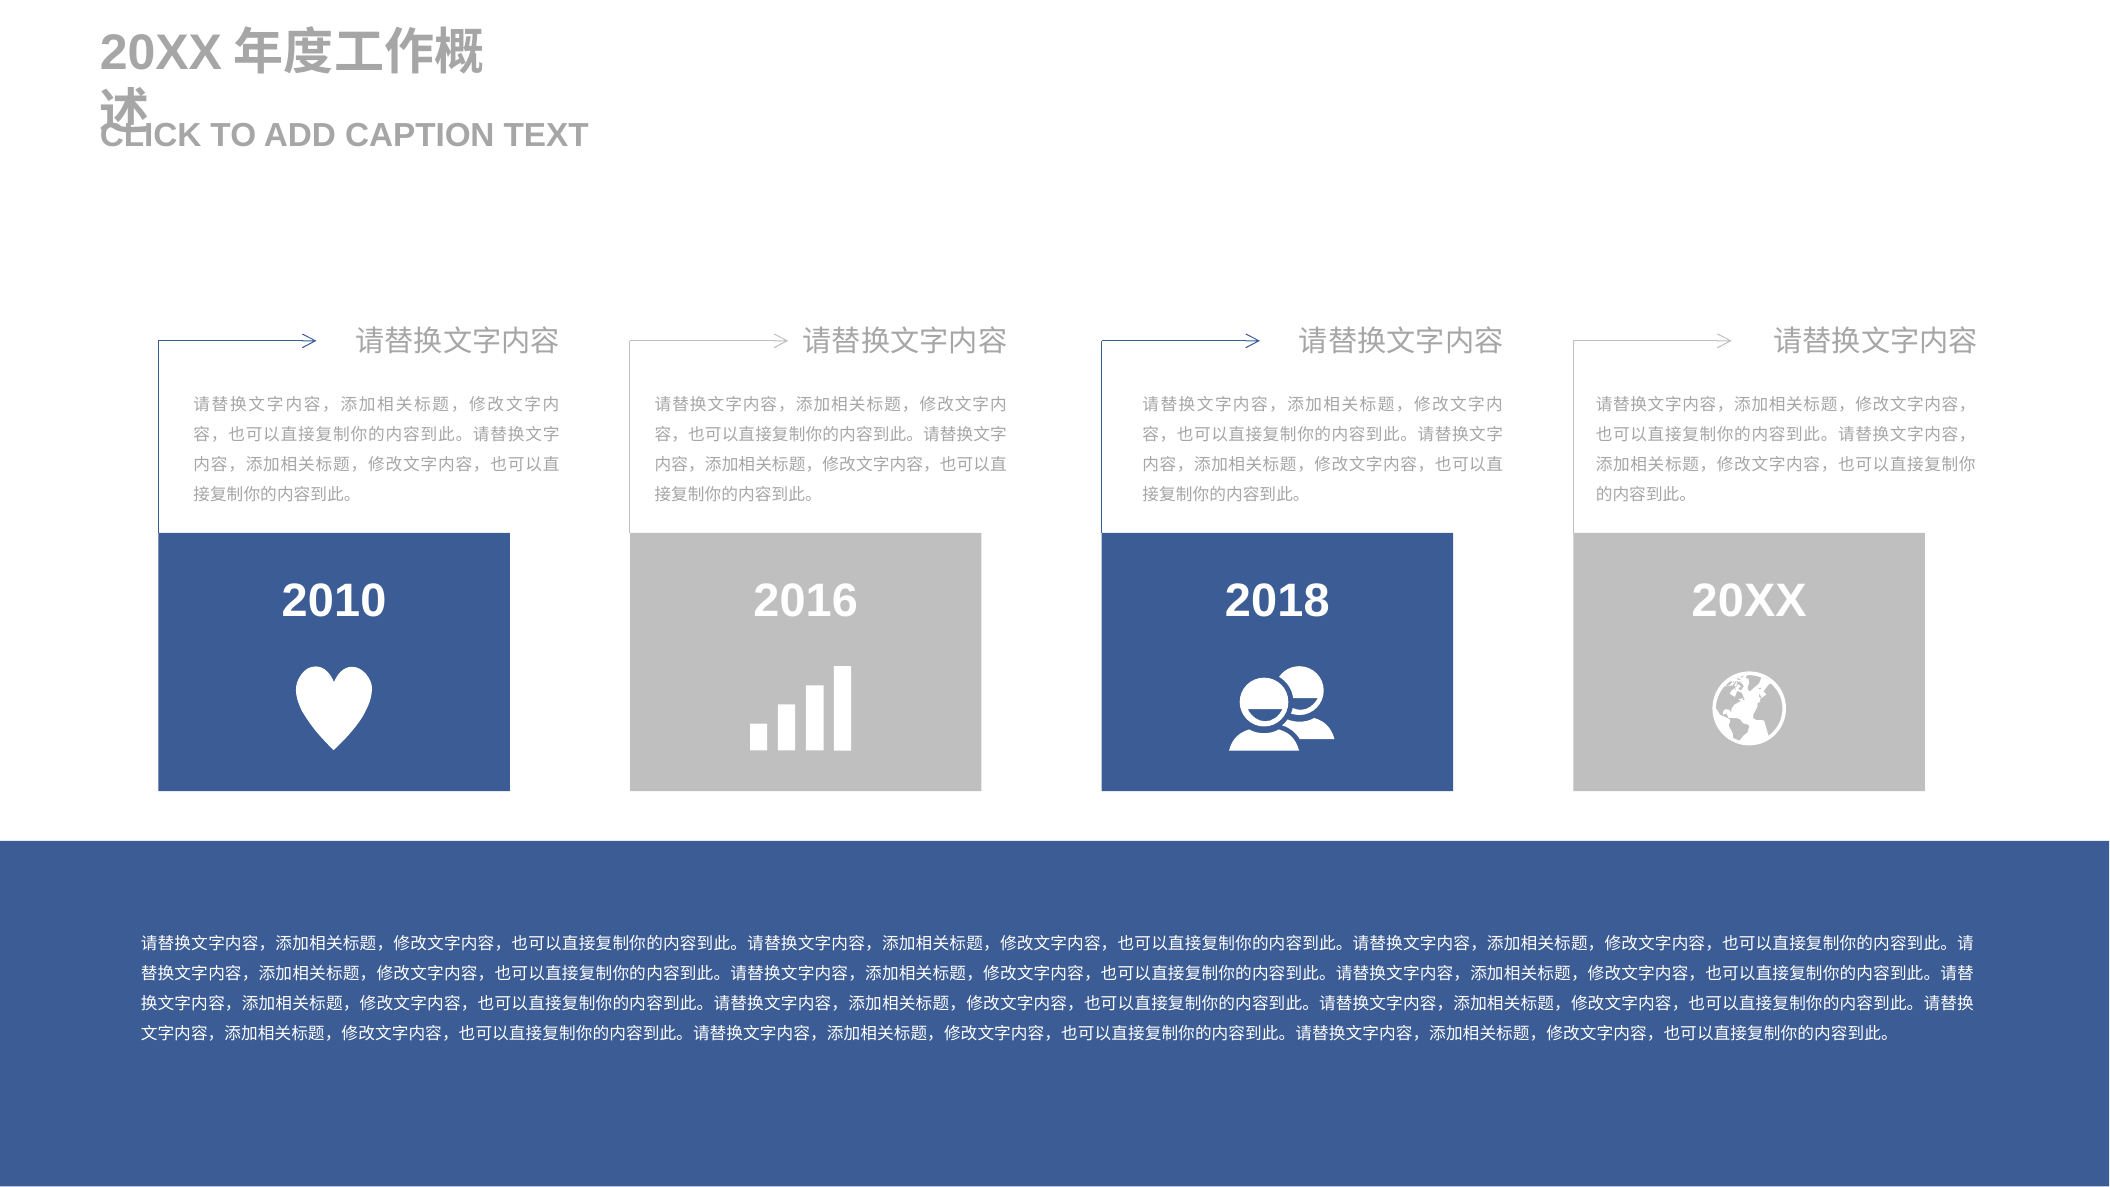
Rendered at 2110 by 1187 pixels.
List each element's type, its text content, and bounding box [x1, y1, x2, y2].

text_box 请替换文字内容，添加相关标题，修改文字内容，也可以直接复制你的内容到此。请替换文字内容，添加相关标题，修改文字内容，也可以直接复制你的内容到此。请替换文字内容，添加相关标题，修改文字内容，也可以直接复制你的内容到此。请替换文字内容，添加相关标题，修改文字内容，也可以直接复制你的内容到此。请替换文字内容，添加相关标题，修改文字内容，也可以直接复制你的内容到此。请替换文字内容，添加相关标题，修改文字内容，也可以直接复制你的内容到此。请替换文字内容，添加相关标题，修改文字内容，也可以直接复制你的内容到此。请替换文字内容，添加相关标题，修改文字内容，也可以直接复制你的内容到此。请替换文字内容，添加相关标题，修改文字内容，也可以直接复制你的内容到此。请替换文字内容，添加相关标题，修改文字内容，也可以直接复制你的内容到此。请替换文字内容，添加相关标题，修改文字内容，也可以直接复制你的内容到此。请替换文字内容，添加相关标题，修改文字内容，也可以直接复制你的内容到此。 [140, 922, 1976, 1043]
text_box [1239, 677, 1289, 727]
text_box 请替换文字内容 [1719, 322, 1979, 358]
text_box 20XX [1637, 569, 1861, 626]
text_box CLICK TO ADD CAPTION TEXT [99, 113, 629, 154]
text_box 请替换文字内容 [304, 322, 560, 358]
text_box [0, 840, 2110, 1187]
text_box [295, 666, 372, 751]
text_box 请替换文字内容，添加相关标题，修改文字内容，也可以直接复制你的内容到此。请替换文字内容，添加相关标题，修改文字内容，也可以直接复制你的内容到此。 [654, 383, 1008, 504]
text_box [1712, 671, 1787, 746]
text_box 请替换文字内容，添加相关标题，修改文字内容，也可以直接复制你的内容到此。请替换文字内容，添加相关标题，修改文字内容，也可以直接复制你的内容到此。 [193, 383, 561, 504]
text_box [1228, 729, 1300, 751]
text_box 请替换文字内容 [1213, 322, 1504, 358]
text_box 请替换文字内容 [772, 322, 1008, 358]
text_box 2018 [1166, 569, 1389, 626]
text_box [749, 666, 852, 751]
text_box [1279, 666, 1324, 716]
text_box [629, 532, 983, 792]
text_box [1101, 532, 1454, 792]
text_box 请替换文字内容，添加相关标题，修改文字内容，也可以直接复制你的内容到此。请替换文字内容，添加相关标题，修改文字内容，也可以直接复制你的内容到此。 [1142, 383, 1504, 504]
text_box [1572, 532, 1926, 792]
text_box 2010 [222, 569, 446, 626]
text_box 请替换文字内容，添加相关标题，修改文字内容，也可以直接复制你的内容到此。请替换文字内容，添加相关标题，修改文字内容，也可以直接复制你的内容到此。 [1595, 383, 1976, 504]
text_box [157, 532, 511, 792]
text_box 20XX年度工作概述 [99, 19, 534, 113]
text_box 2016 [694, 569, 918, 626]
text_box [1282, 717, 1335, 740]
